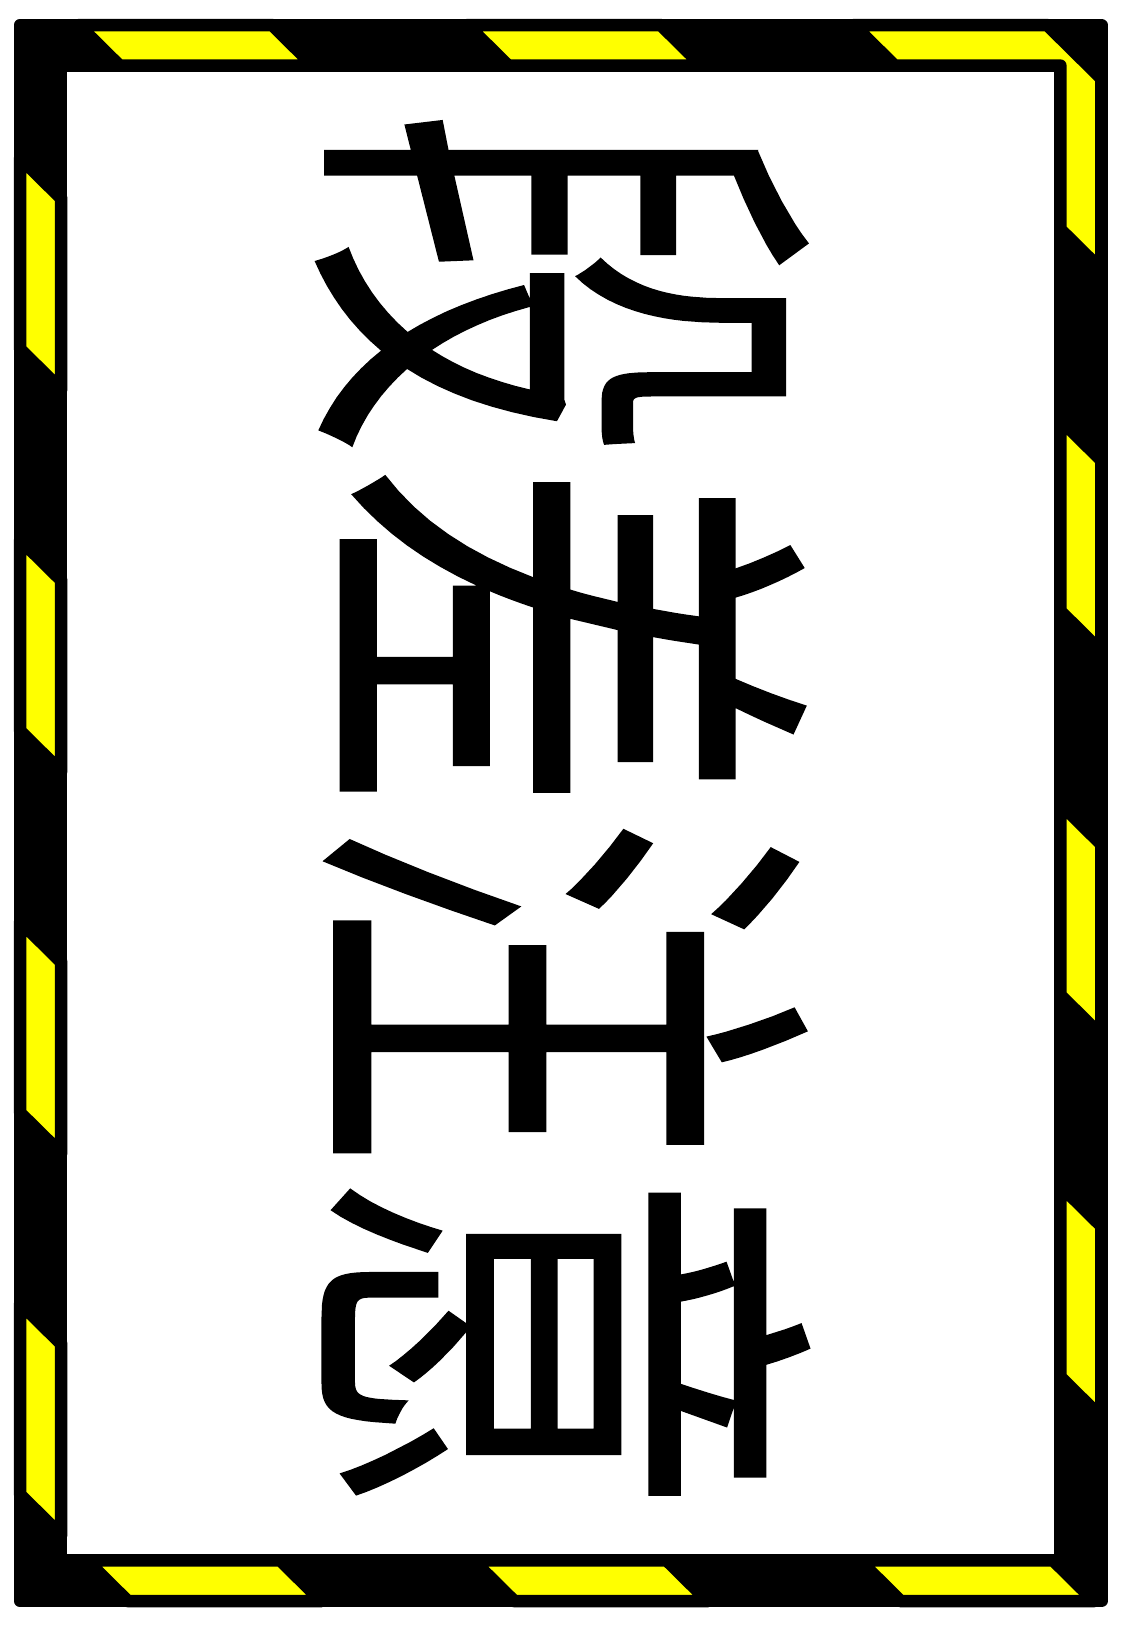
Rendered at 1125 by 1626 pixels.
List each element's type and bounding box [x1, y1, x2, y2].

text_box [0, 272, 1125, 1354]
